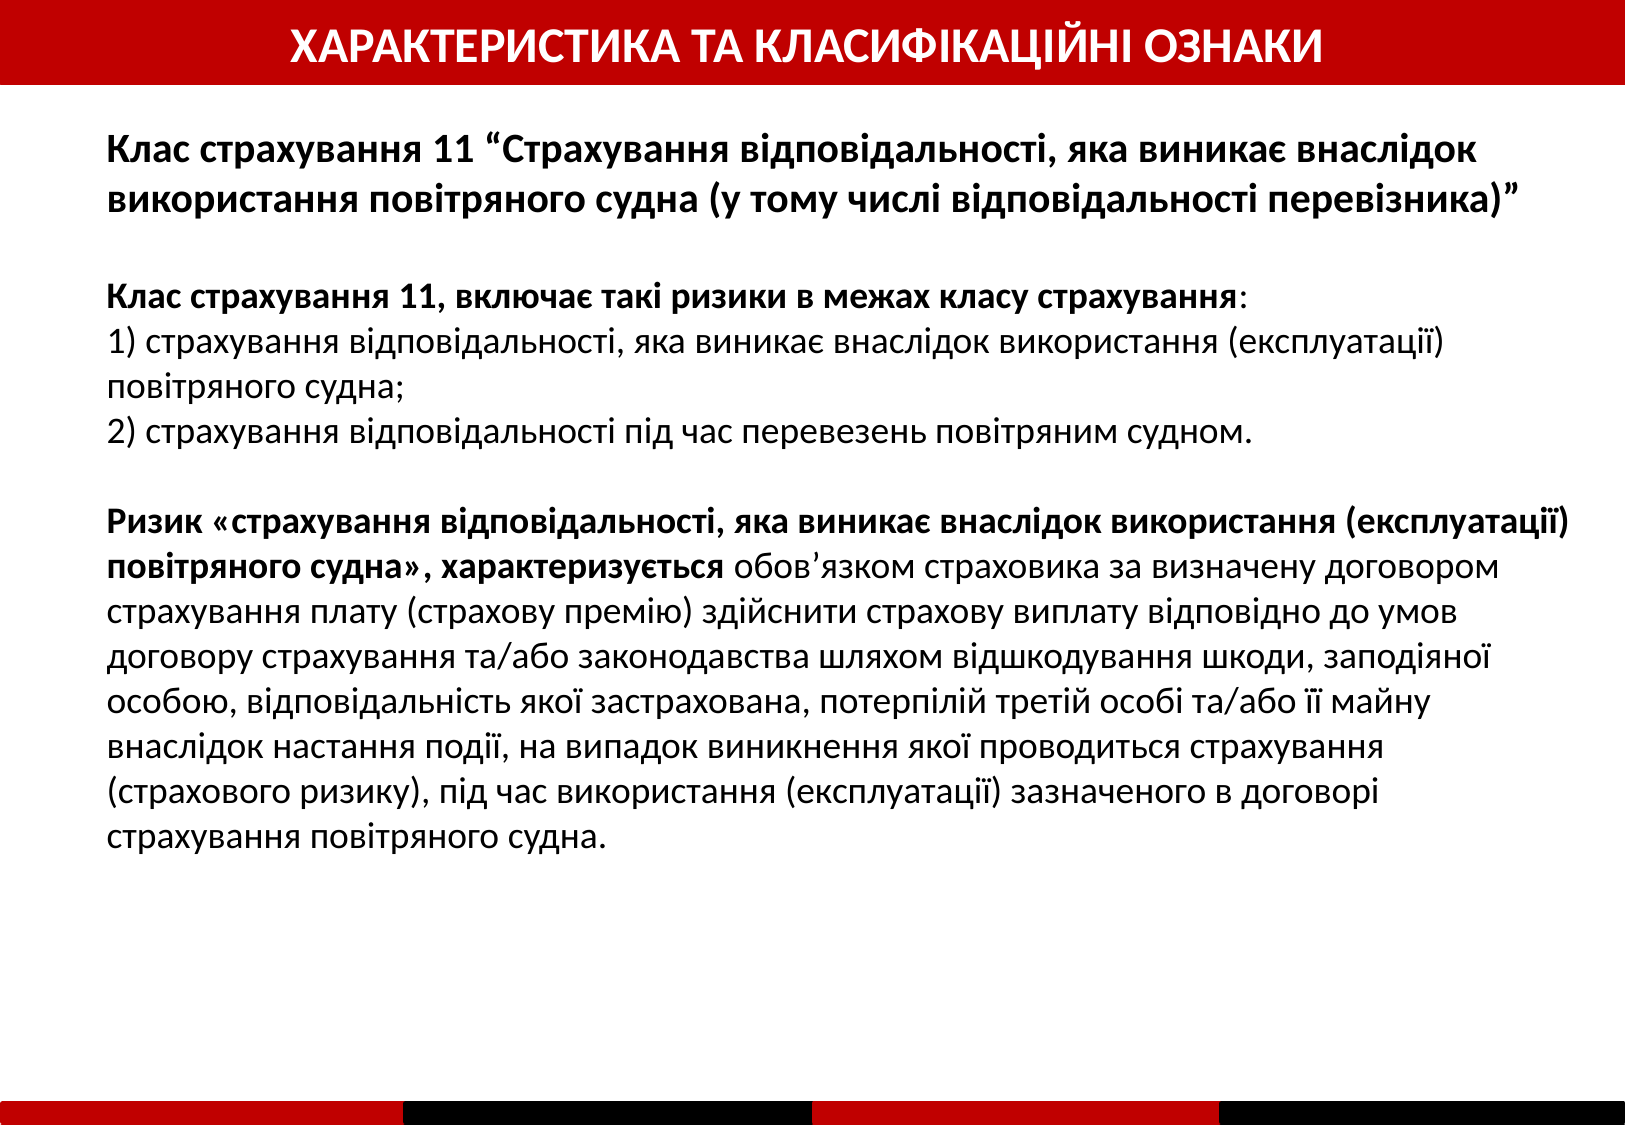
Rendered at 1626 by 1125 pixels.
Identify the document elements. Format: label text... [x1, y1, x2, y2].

text_box ХАРАКТЕРИСТИКА ТА КЛАСИФІКАЦІЙНІ ОЗНАКИ [0, 0, 1625, 85]
picture [0, 1101, 1625, 1125]
text_box Клас страхування 11 “Страхування відповідальності, яка виникає внаслідок використання повітряного судна (у тому числі відповідальності перевізника)” Клас страхування 11, включає такі ризики в межах класу страхування: 1) страхування відповідальності, яка виникає внаслідок використання (експлуатації) повітряного судна; 2) страхування відповідальності під час перевезень повітряним судном. Ризик «страхування відповідальності, яка виникає внаслідок використання (експлуатації) повітряного судна», характеризується обов’язком страховика за визначену договором страхування плату (страхову премію) здійснити страхову виплату відповідно до умов договору страхування та/або законодавства шляхом відшкодування шкоди, заподіяної особою, відповідальність якої застрахована, потерпілій третій особі та/або її майну внаслідок настання події, на випадок виникнення якої проводиться страхування (страхового ризику), під час використання (експлуатації) зазначеного в договорі страхування повітряного судна. [91, 113, 1587, 864]
